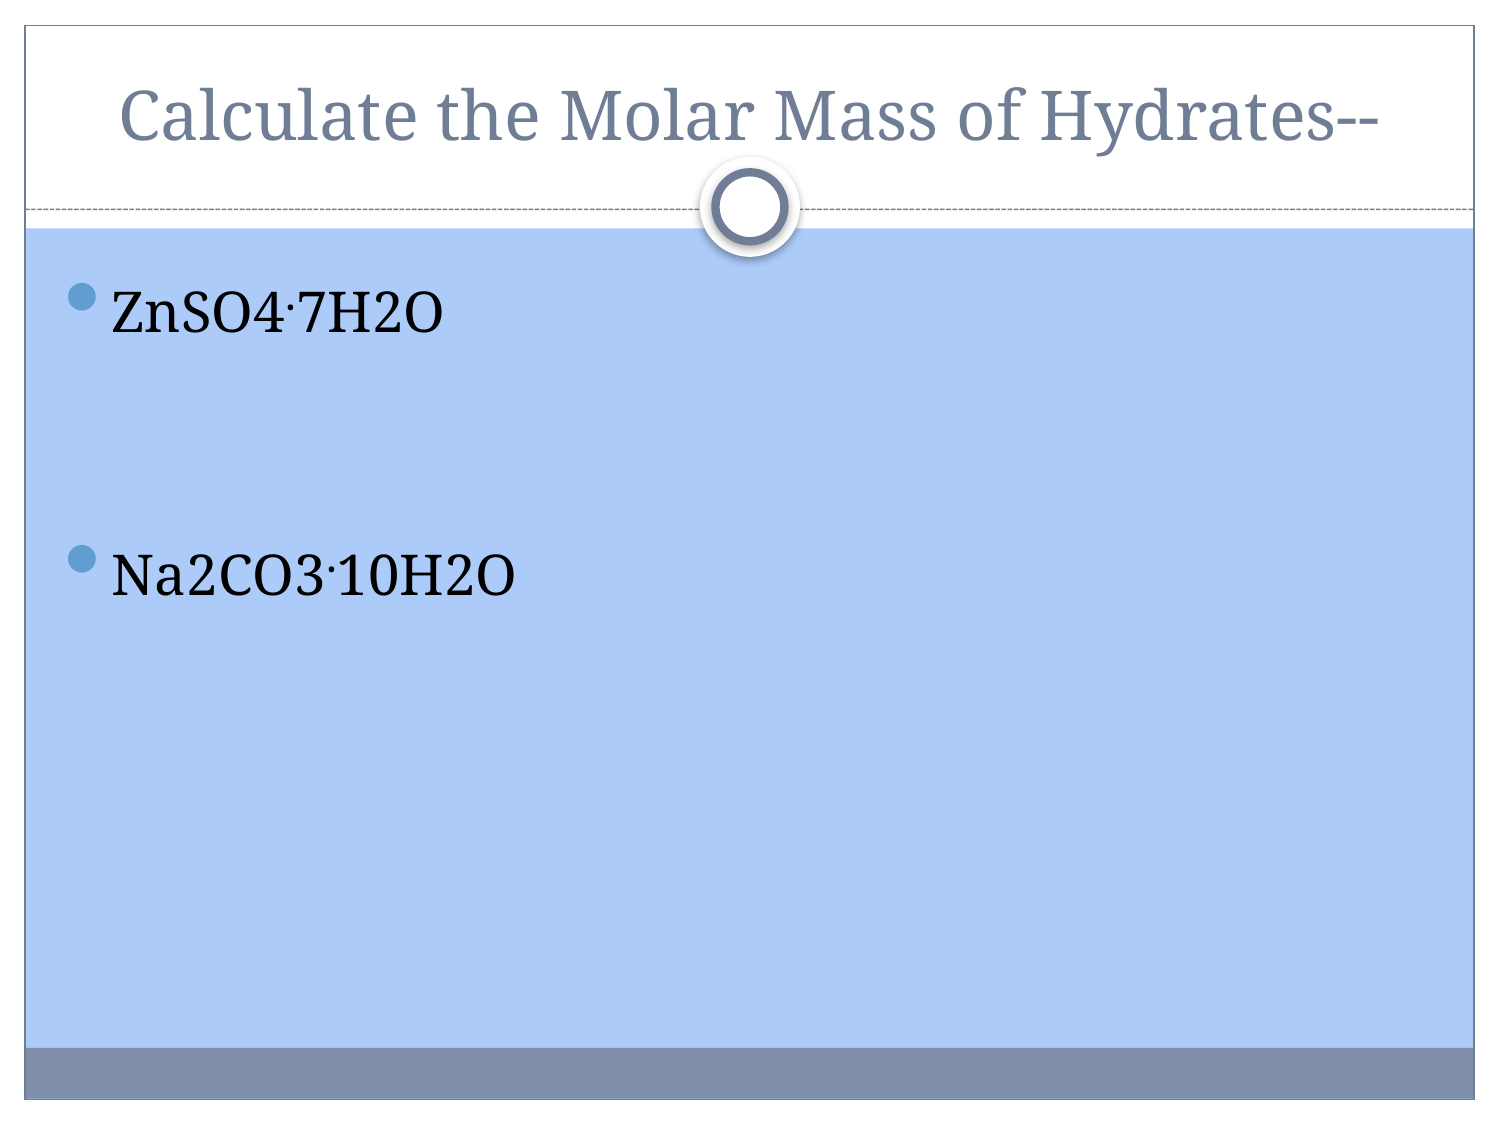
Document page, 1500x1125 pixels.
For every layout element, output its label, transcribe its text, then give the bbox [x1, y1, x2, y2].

list ZnSO4.7H2O Na2CO3.10H2O [49, 250, 1445, 1001]
title Calculate the Molar Mass of Hydrates-- [49, 37, 1450, 162]
